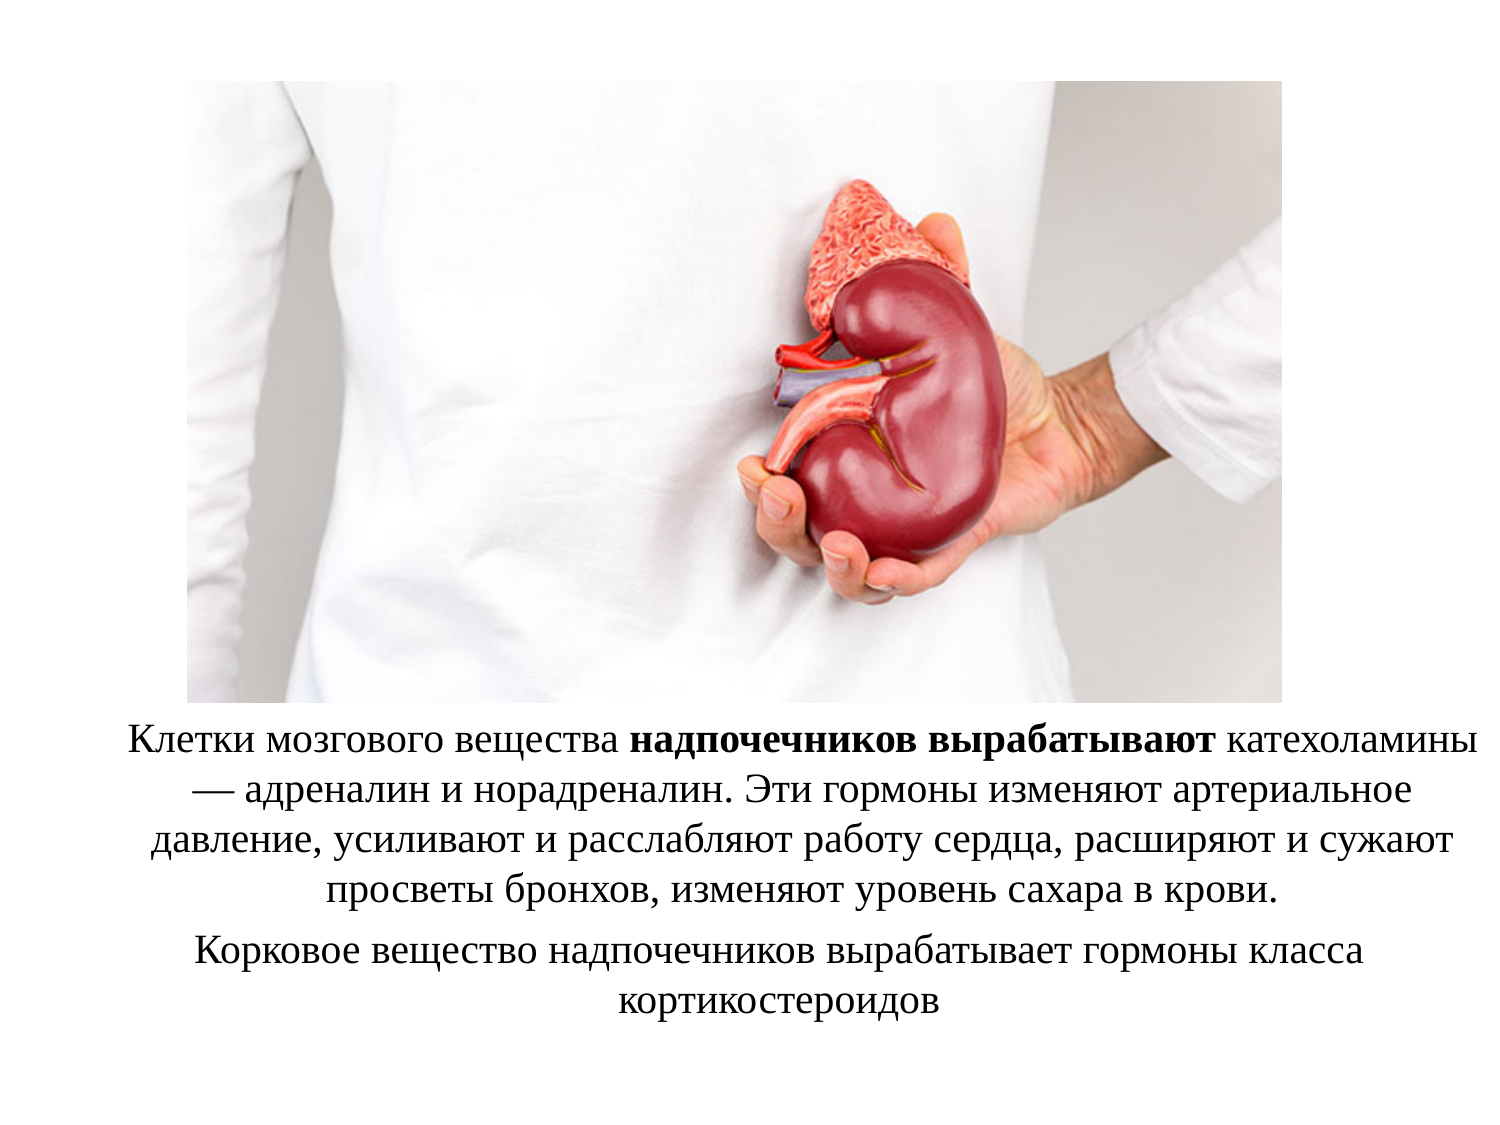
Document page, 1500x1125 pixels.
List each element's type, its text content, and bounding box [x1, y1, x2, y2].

text_box Клетки мозгового вещества надпочечников вырабатывают катехоламины — адреналин и норадреналин. Эти гормоны изменяют артериальное давление, усиливают и расслабляют работу сердца, расширяют и сужают просветы бронхов, изменяют уровень сахара в крови. [105, 703, 1500, 918]
picture [187, 81, 1282, 703]
text_box Корковое вещество надпочечников вырабатывает гормоны класса кортикостероидов [105, 913, 1453, 1029]
